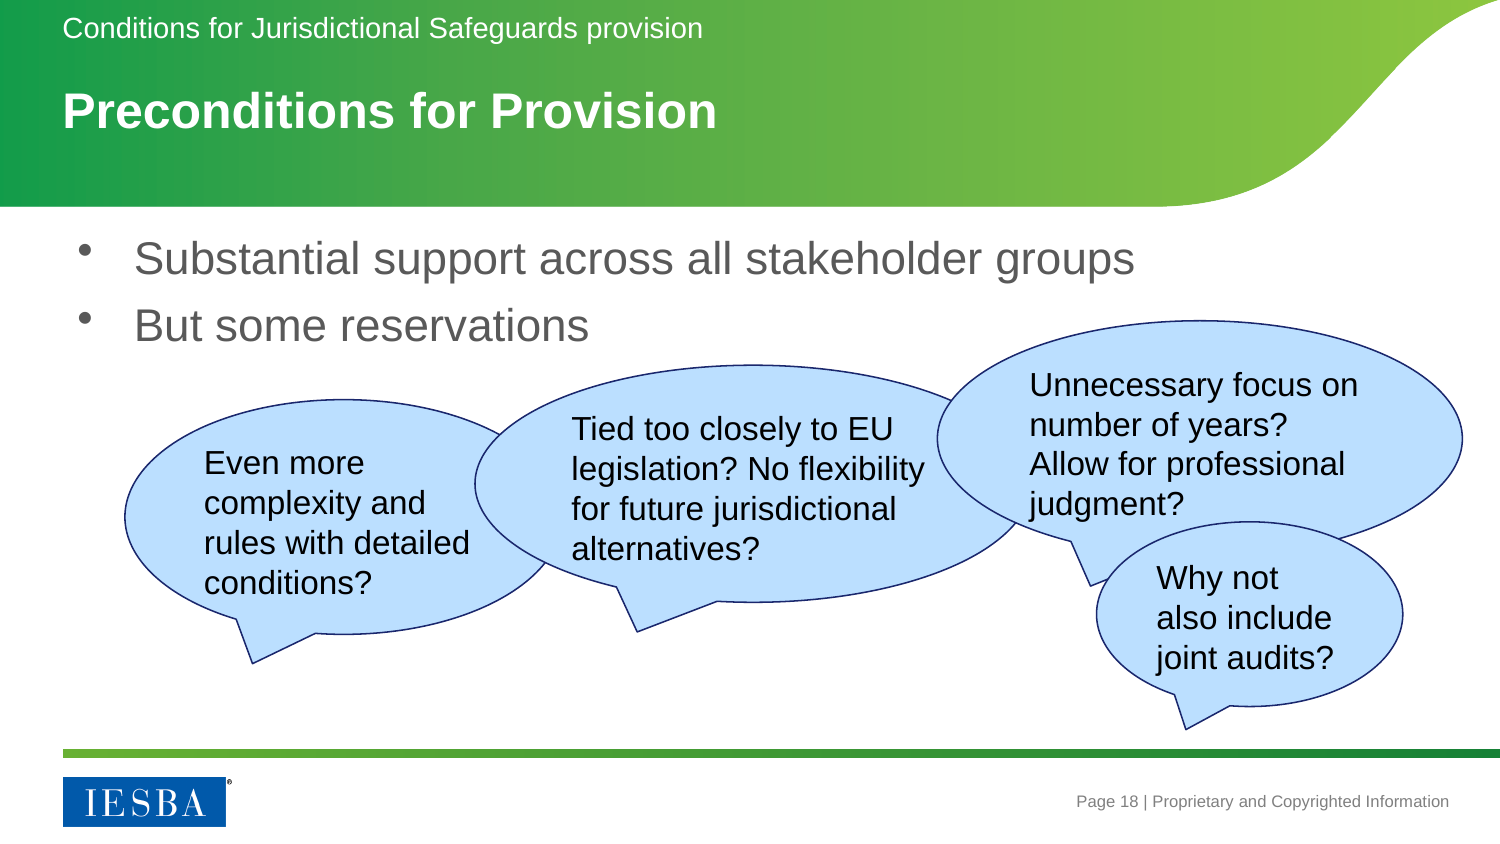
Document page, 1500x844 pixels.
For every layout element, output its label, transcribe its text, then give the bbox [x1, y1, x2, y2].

text_box Even more complexity and rules with detailed conditions? [124, 399, 545, 664]
picture [0, 0, 1500, 207]
picture [63, 777, 232, 827]
subtitle Conditions for Jurisdictional Safeguards provision [62, 9, 725, 60]
text_box Tied too closely to EU legislation? No flexibility for future jurisdictional alternatives? [474, 365, 1016, 632]
list Substantial support across all stakeholder groups But some reservations [62, 220, 1475, 747]
title Preconditions for Provision [62, 75, 1300, 142]
text_box Unnecessary focus on number of years? Allow for professional judgment? [937, 320, 1463, 587]
text_box Why not also include joint audits? [1096, 521, 1403, 730]
